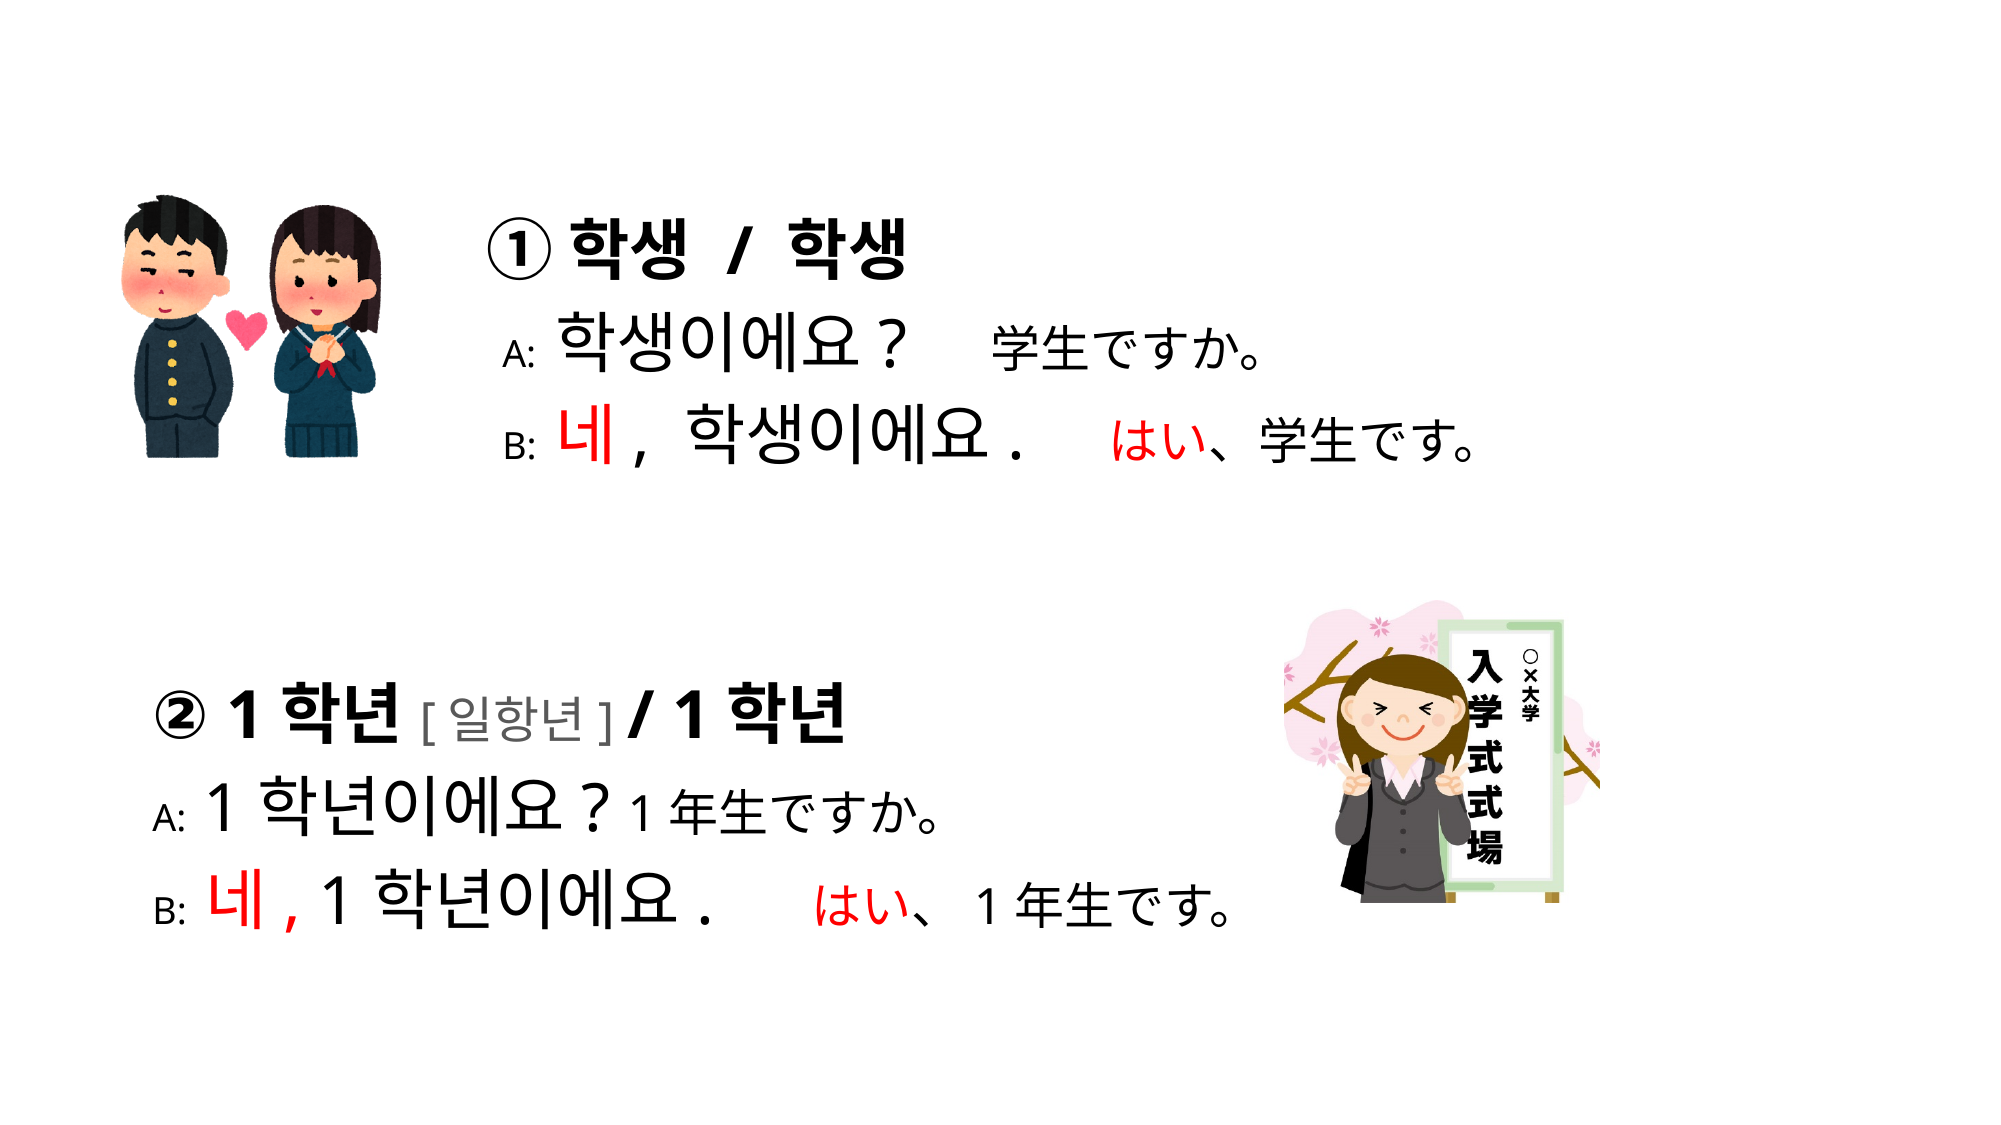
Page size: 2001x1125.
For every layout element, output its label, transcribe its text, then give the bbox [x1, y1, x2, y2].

picture [1284, 600, 1601, 903]
list ① 학생 / 학생 A: 학생이에요? 学生ですか。 B: 네, 학생이에요. はい、学生です。 ② 1학년[일항년] / 1학년 A: 1학년이에요? 1年生ですか。 B: 네, 1학년이에요. はい、1年生です。 [137, 108, 1863, 1084]
picture [108, 187, 393, 473]
